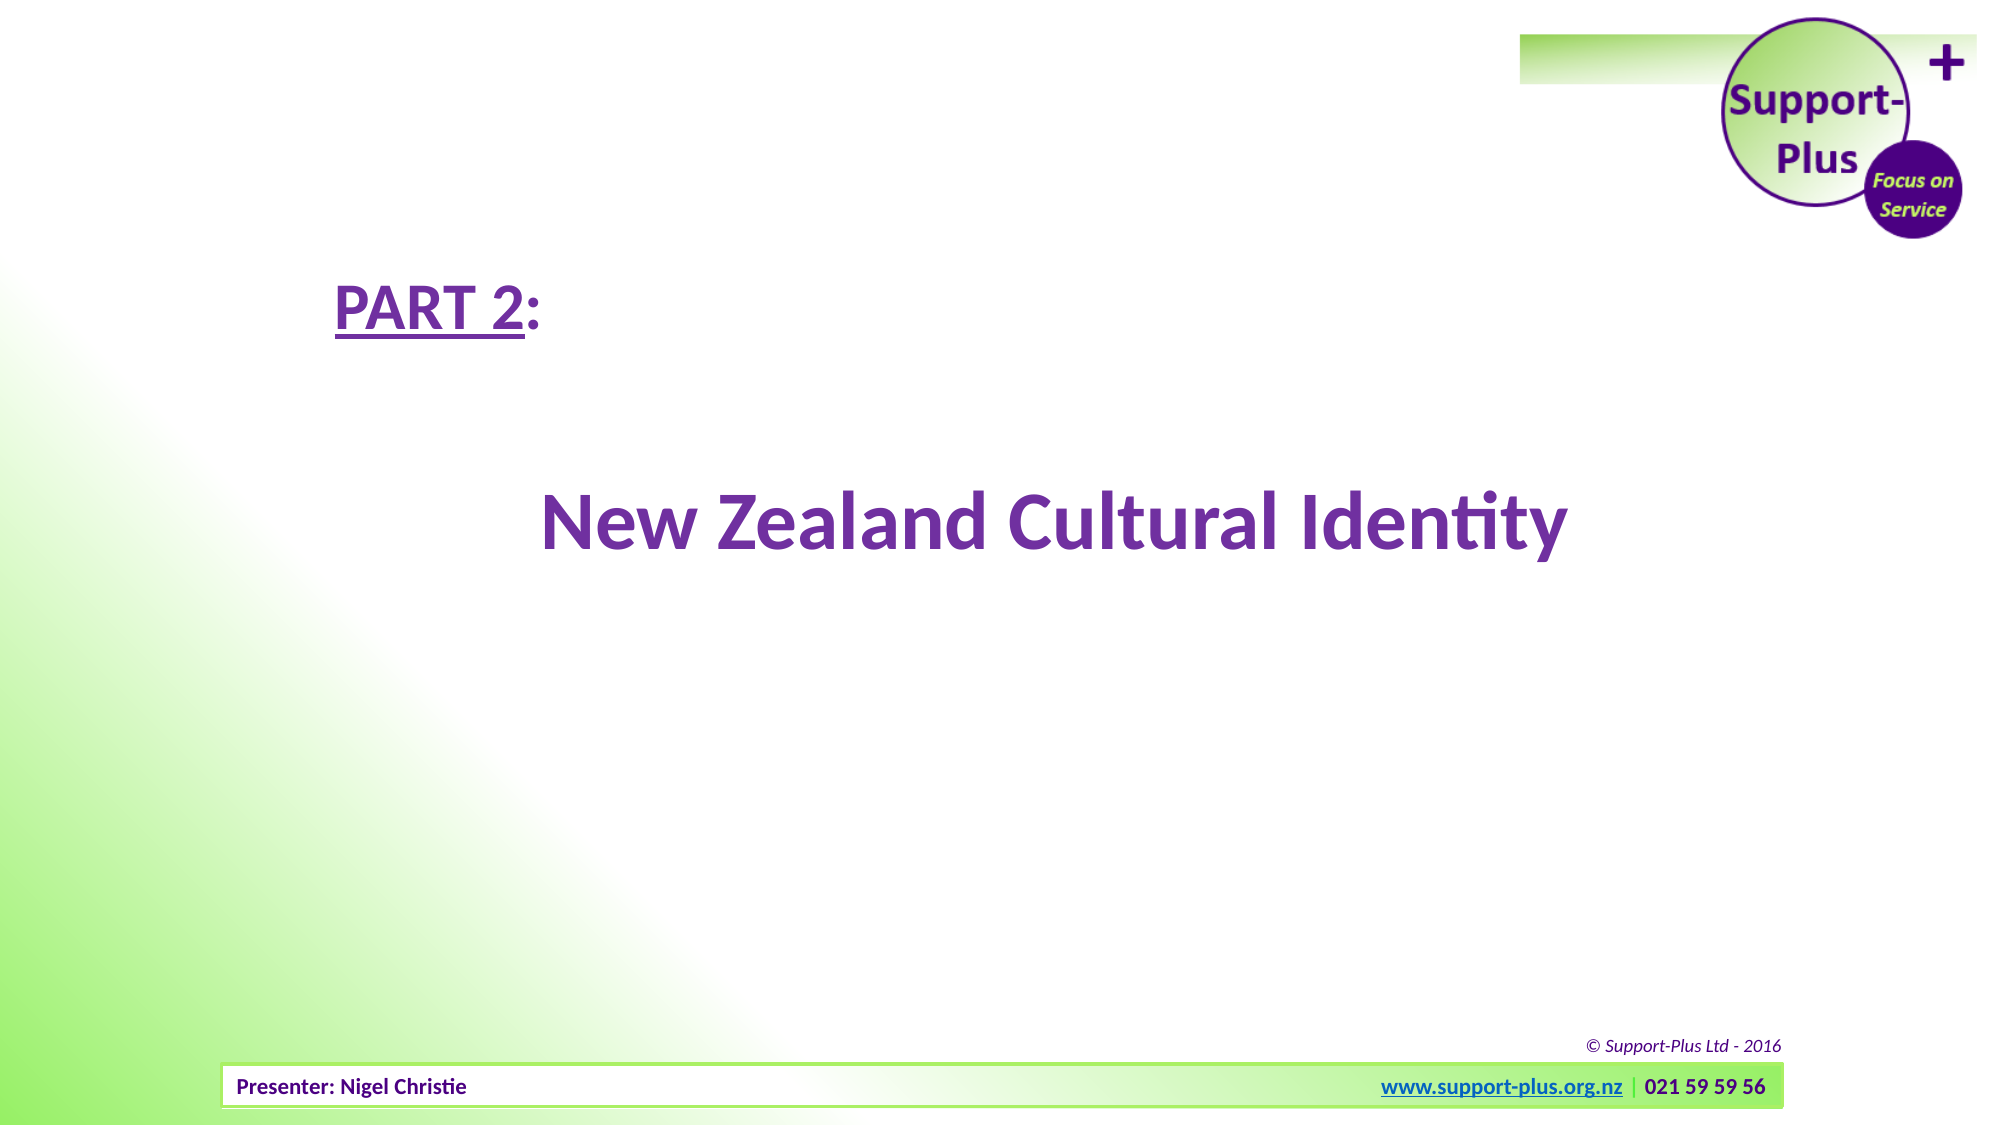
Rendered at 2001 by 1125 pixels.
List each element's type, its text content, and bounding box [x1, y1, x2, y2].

text_box © Support-Plus Ltd - 2016 [1570, 1026, 1819, 1064]
text_box PART 2: [319, 255, 707, 351]
picture [1514, 15, 1983, 246]
text_box Presenter: Nigel Christie www.support-plus.org.nz | 021 59 59 56 [221, 1063, 1783, 1107]
text_box New Zealand Cultural Identity [354, 458, 1756, 574]
